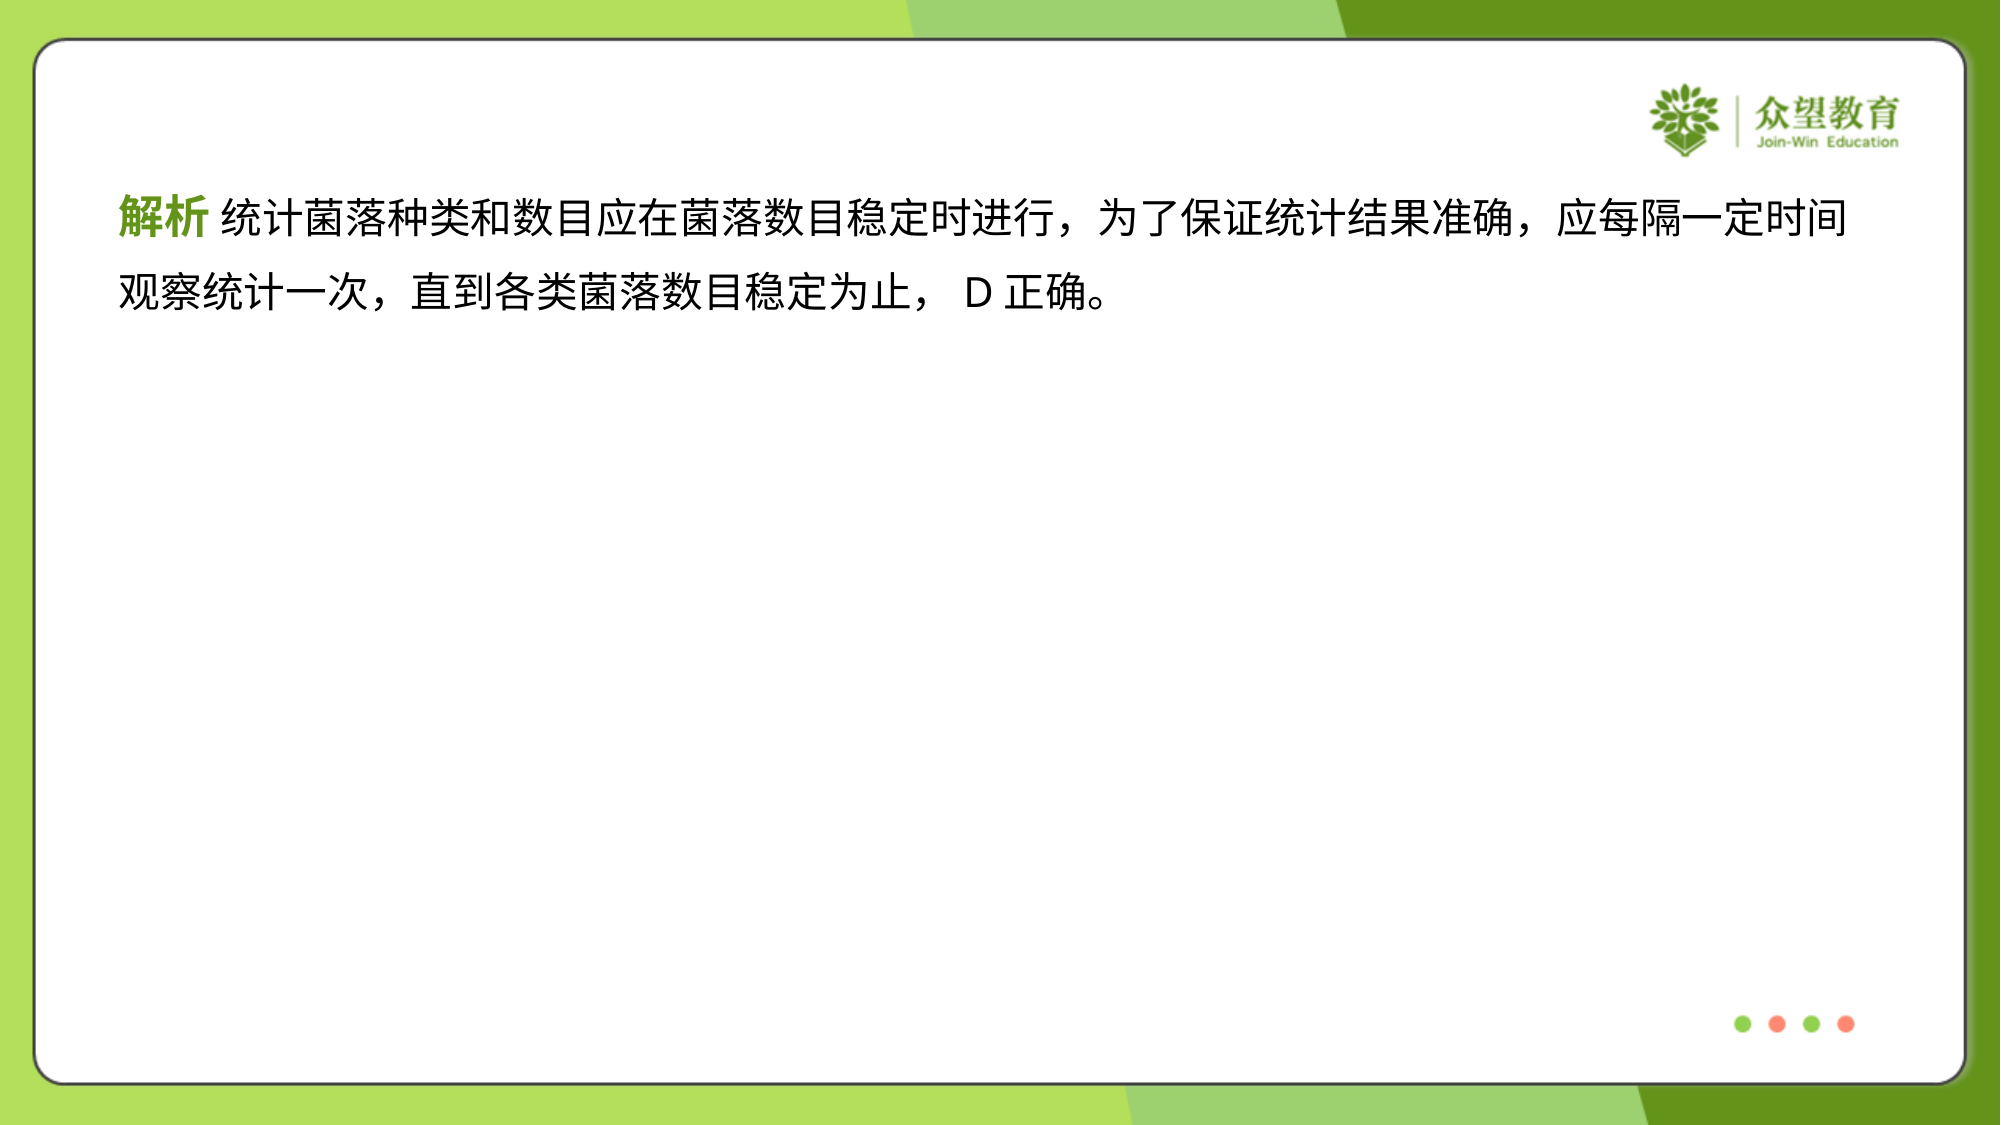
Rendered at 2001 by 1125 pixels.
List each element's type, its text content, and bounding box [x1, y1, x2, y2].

text_box 解析 统计菌落种类和数目应在菌落数目稳定时进行，为了保证统计结果准确，应每隔一定时间 观察统计一次，直到各类菌落数目稳定为止，D正确。 [118, 159, 1883, 309]
picture [0, 0, 2000, 1125]
